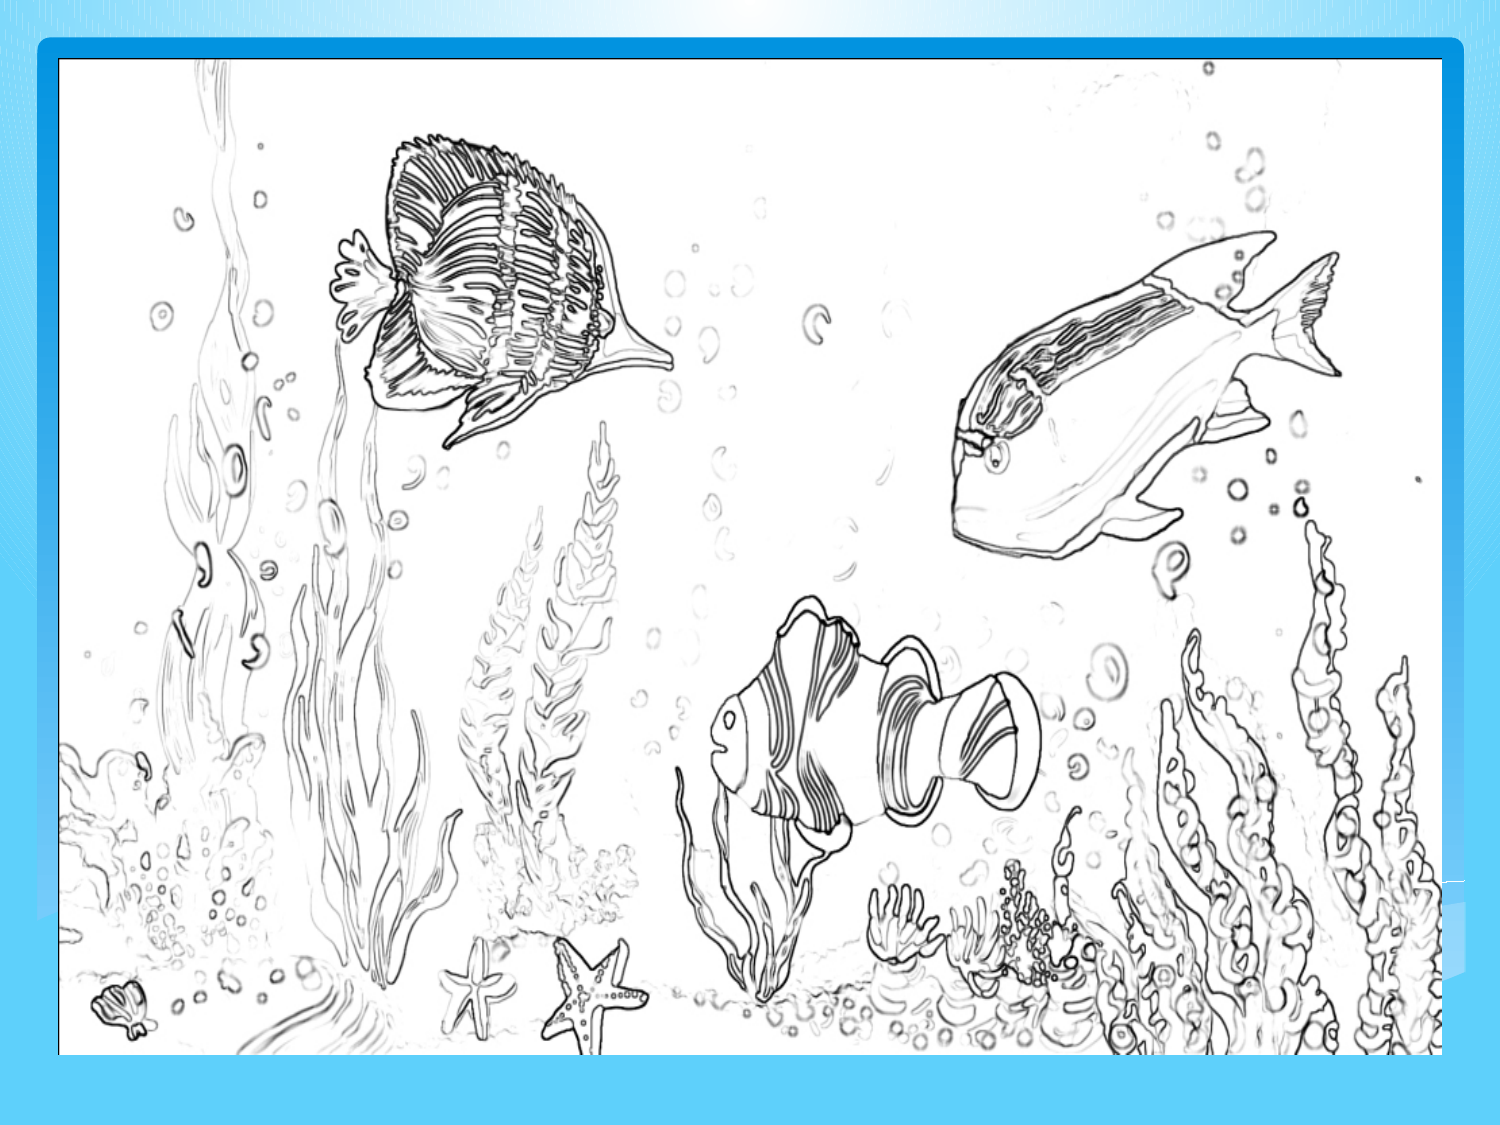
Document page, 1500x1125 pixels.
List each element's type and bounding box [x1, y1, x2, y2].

picture [58, 59, 1442, 1056]
